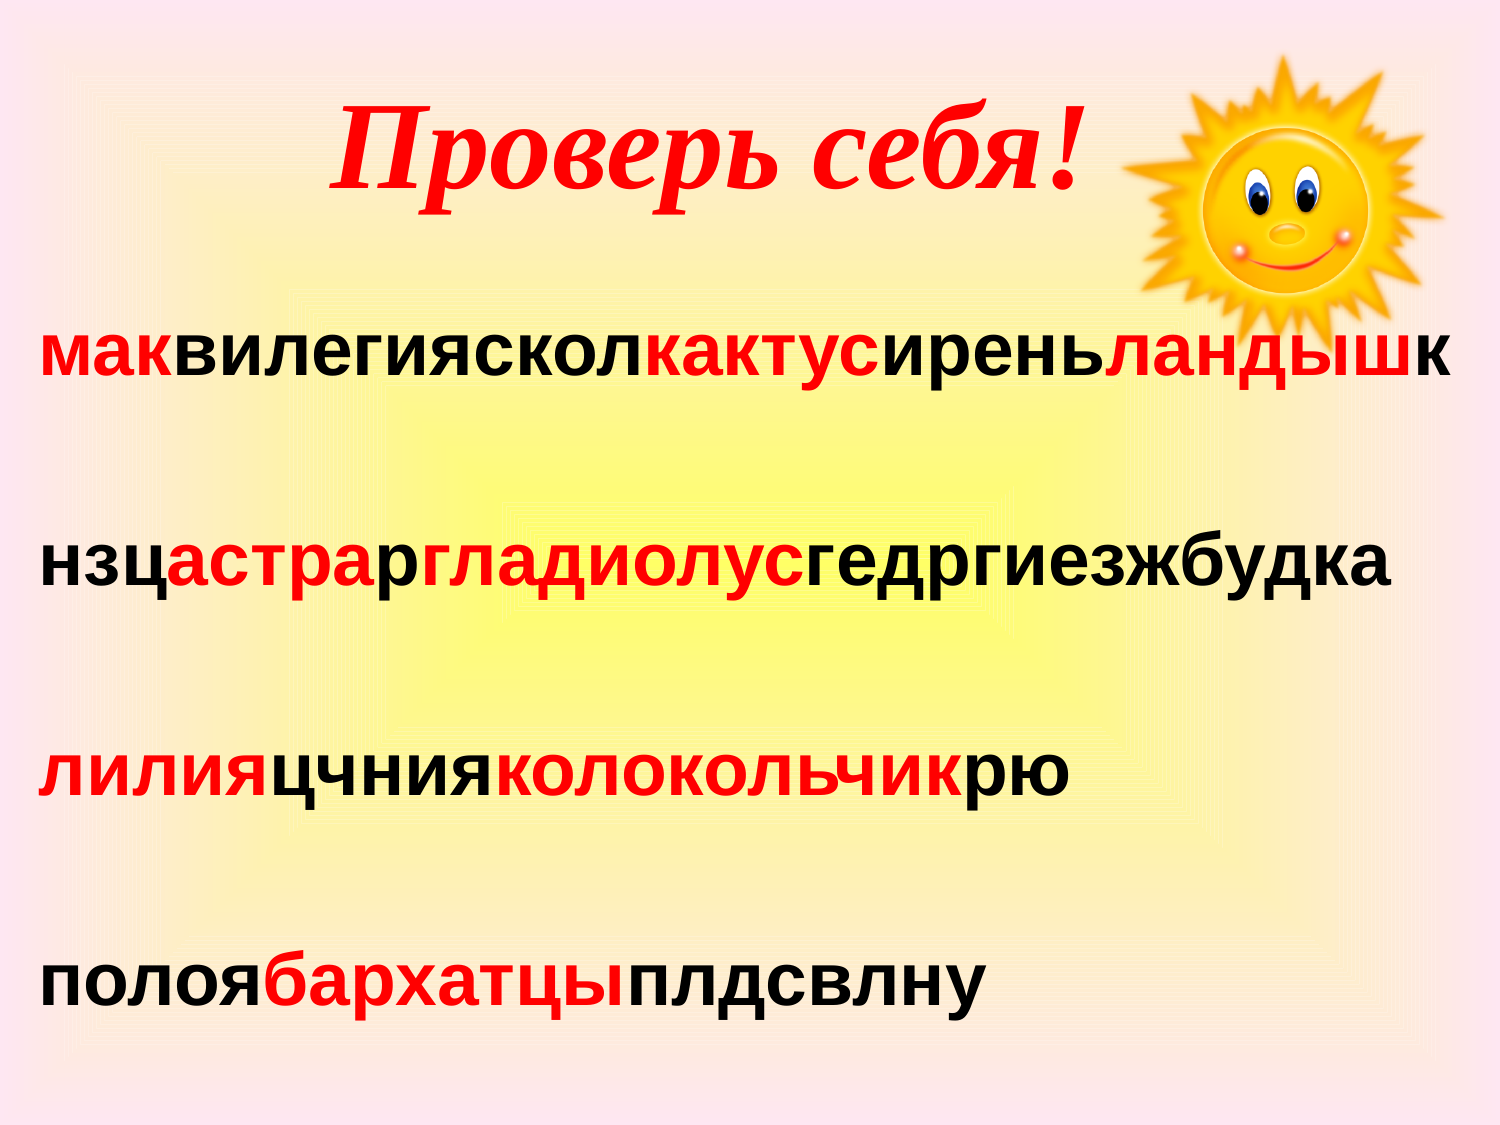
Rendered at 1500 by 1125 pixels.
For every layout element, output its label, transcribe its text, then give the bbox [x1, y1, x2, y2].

title Проверь себя! [35, 66, 1388, 230]
picture [1113, 46, 1454, 292]
list маквилегиясколкактусиреньландышк нзцастраргладиолусгедргиезжбудка лилияцчнияколокольчикрю полоябархатцыплдсвлну [23, 292, 1477, 1036]
